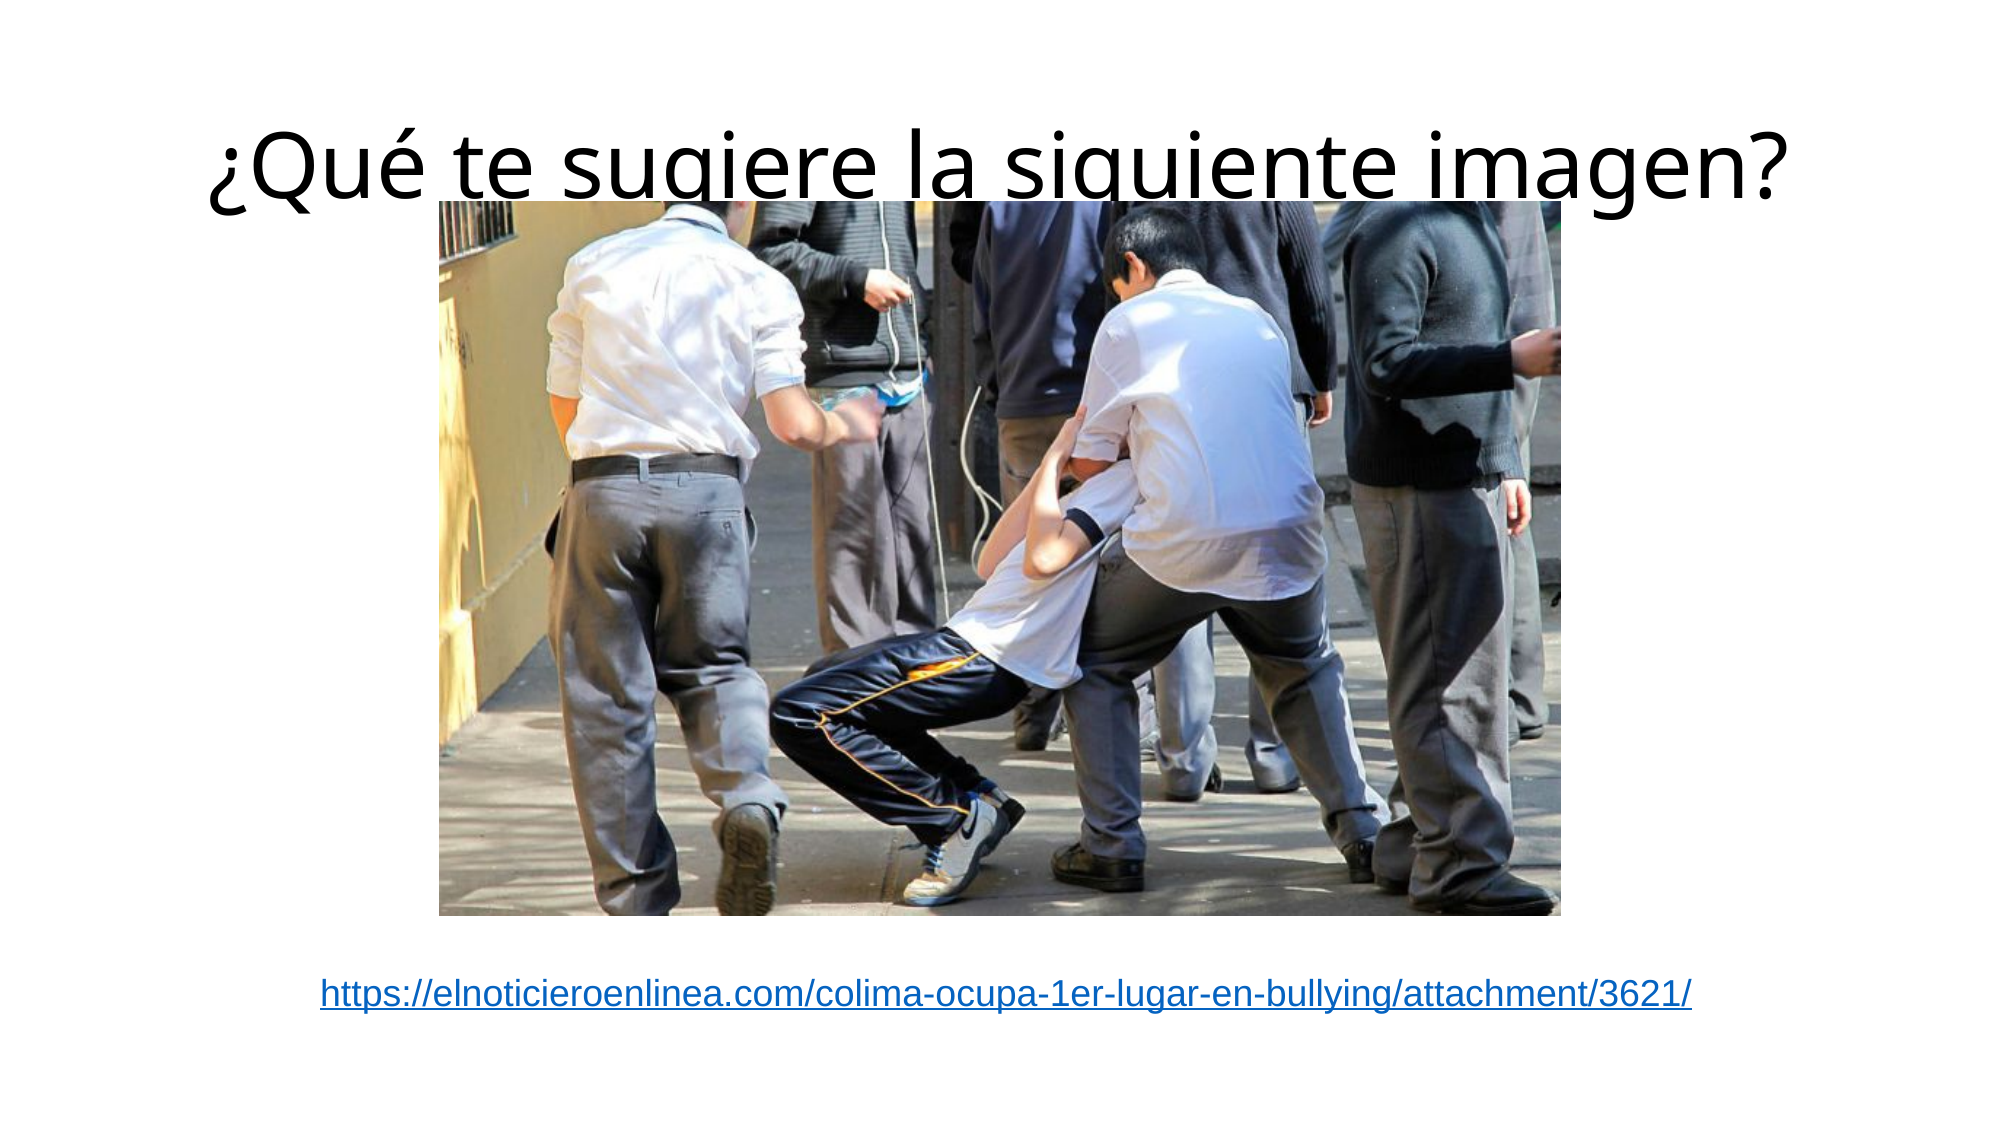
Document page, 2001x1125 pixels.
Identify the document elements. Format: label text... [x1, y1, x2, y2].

title ¿Qué te sugiere la siguiente imagen? [137, 59, 1863, 278]
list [439, 201, 1561, 916]
text_box https://elnoticieroenlinea.com/colima-ocupa-1er-lugar-en-bullying/attachment/3621/ [283, 961, 1730, 1022]
